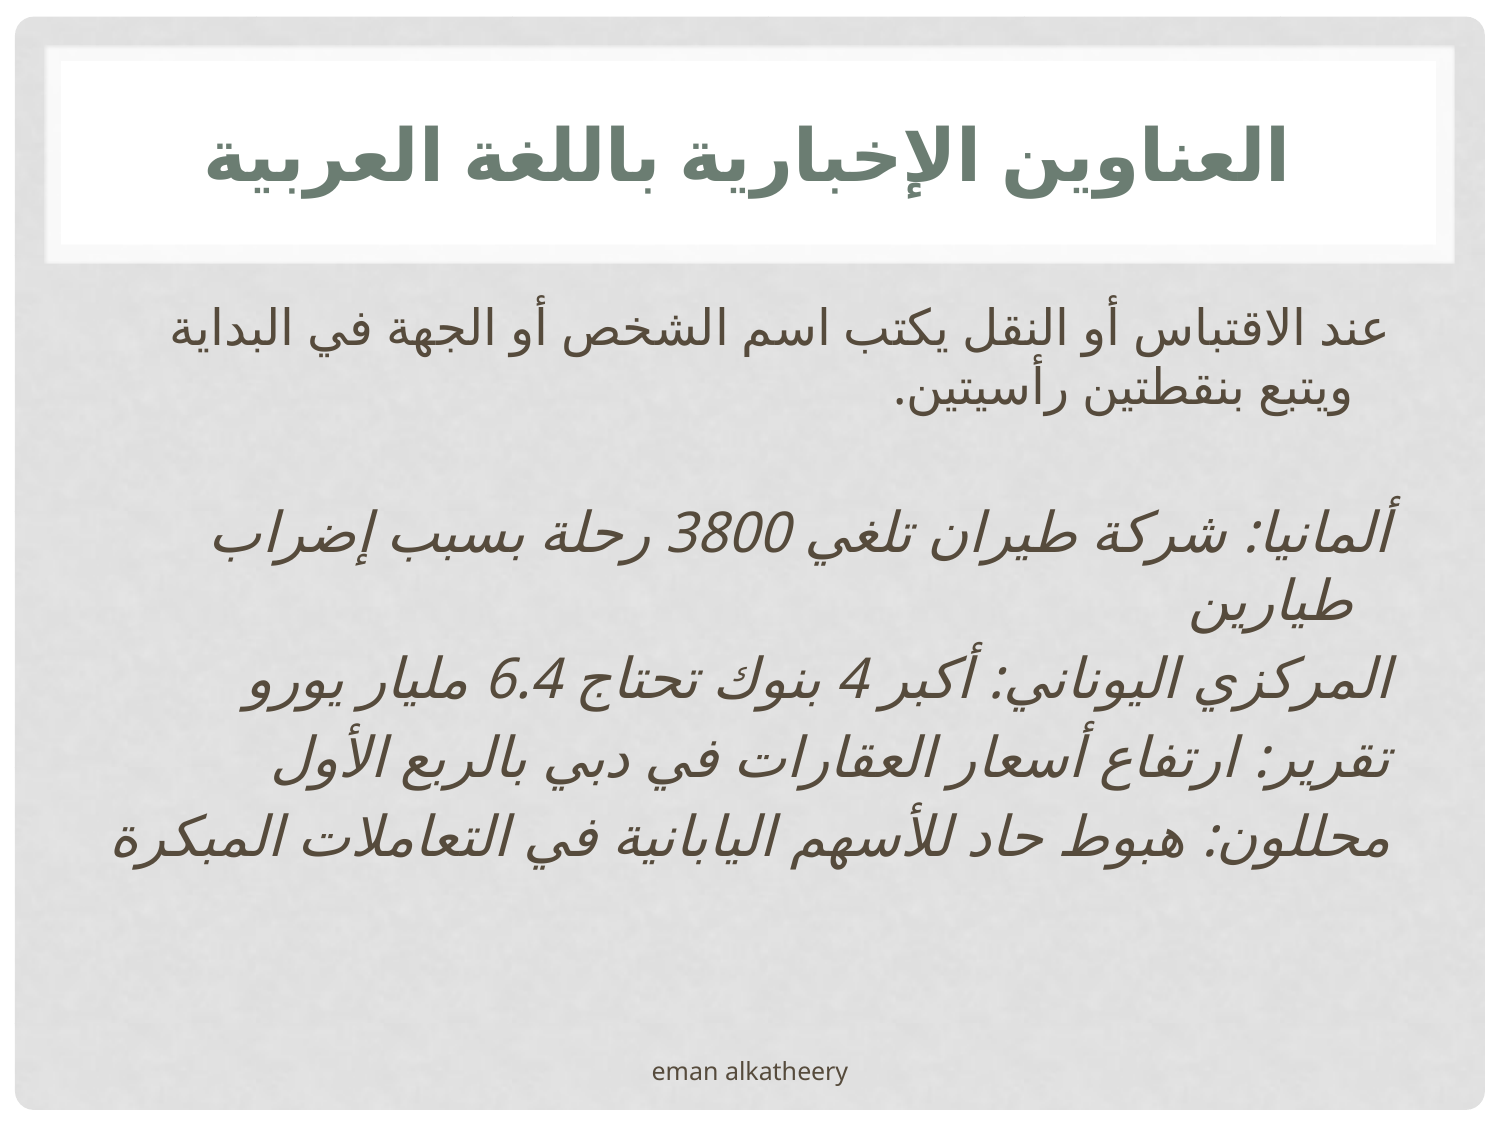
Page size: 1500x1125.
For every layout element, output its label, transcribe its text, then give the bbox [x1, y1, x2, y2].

title العناوين الإخبارية باللغة العربية [69, 66, 1425, 238]
footer eman alkatheery [512, 1042, 988, 1103]
list عند الاقتباس أو النقل يكتب اسم الشخص أو الجهة في البداية ويتبع بنقطتين رأسيتين. ألمانيا: شركة طيران تلغي 3800 رحلة بسبب إضراب طيارين المركزي اليوناني: أكبر 4 بنوك تحتاج 6.4 مليار يورو تقرير: ارتفاع أسعار العقارات في دبي بالربع الأول محللون: هبوط حاد للأسهم اليابانية في التعاملات المبكرة [75, 287, 1425, 1005]
